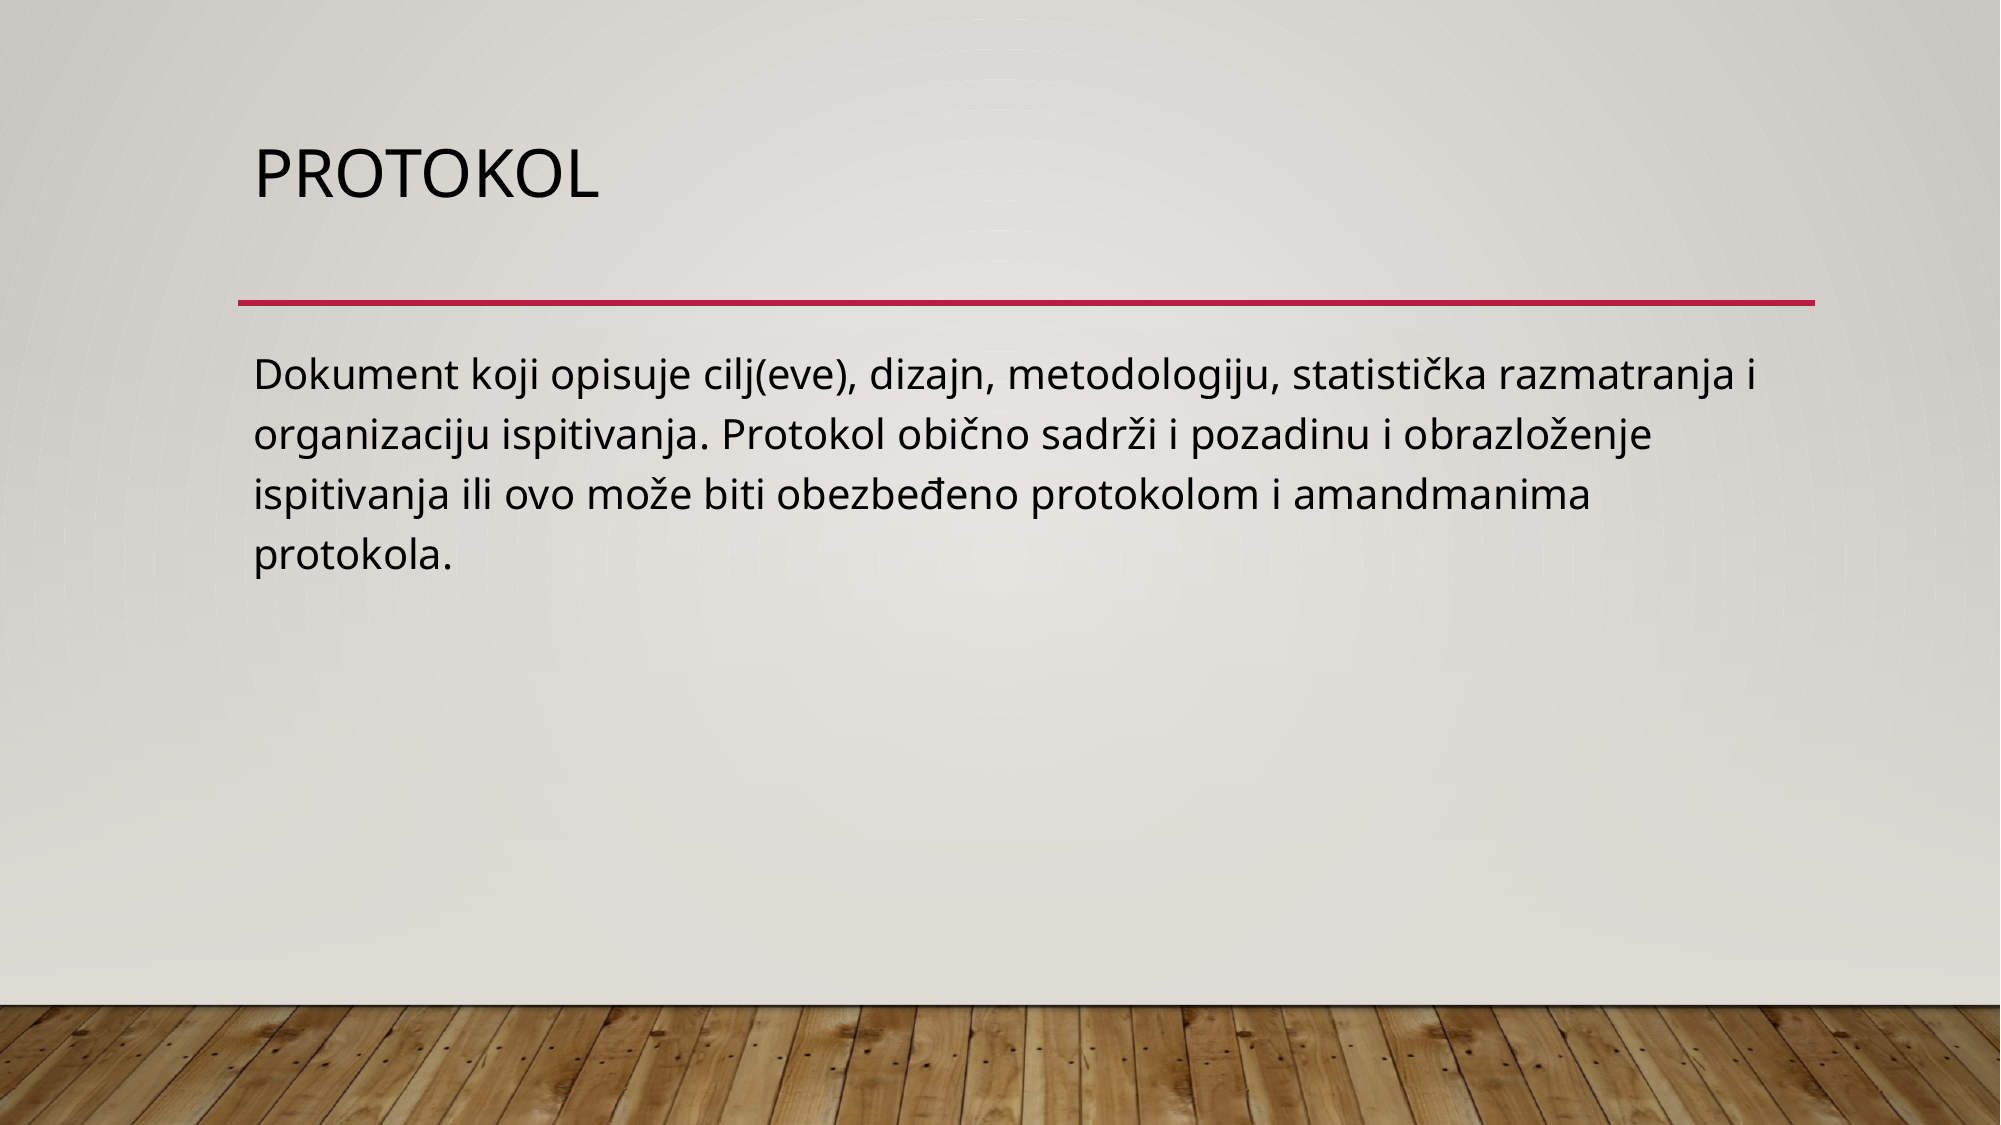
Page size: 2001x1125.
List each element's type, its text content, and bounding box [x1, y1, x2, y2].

list Dokument koji opisuje cilj(eve), dizajn, metodologiju, statistička razmatranja i organizaciju ispitivanja. Protokol obično sadrži i pozadinu i obrazloženje ispitivanja ili ovo može biti obezbeđeno protokolom i amandmanima protokola. [238, 330, 1814, 897]
picture [0, 1005, 2000, 1125]
title Protokol [238, 131, 1814, 305]
